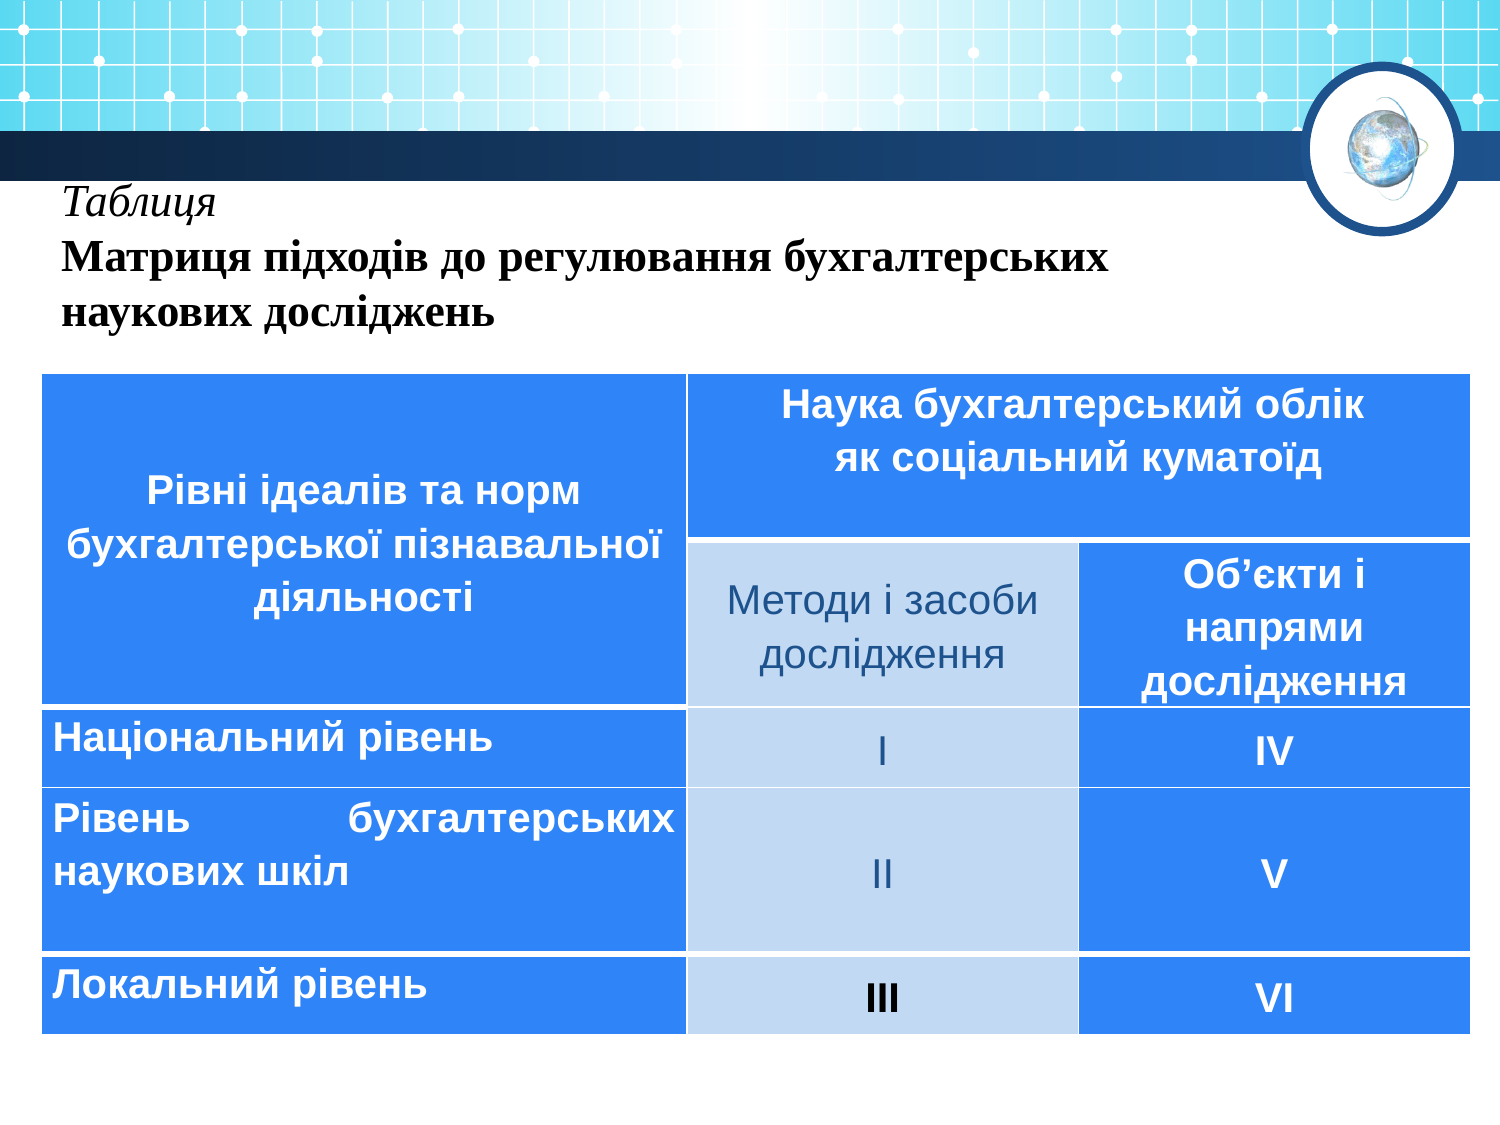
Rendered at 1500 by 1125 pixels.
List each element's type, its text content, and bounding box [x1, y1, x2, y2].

table_cell Рівень бухгалтерських наукових шкіл [42, 788, 686, 951]
table_cell ІV [1079, 708, 1470, 787]
table_cell І [688, 708, 1078, 787]
table_cell Національний рівень [42, 710, 686, 787]
table_cell Локальний рівень [42, 957, 686, 1034]
picture [1310, 72, 1454, 226]
table_cell VI [1079, 957, 1470, 1034]
table_cell ІІ [688, 788, 1078, 951]
table_header Наука бухгалтерський облік як соціальний куматоїд [688, 374, 1470, 537]
table_cell V [1079, 788, 1470, 951]
text_box Таблиця Матриця підходів до регулювання бухгалтерських наукових досліджень [46, 163, 1136, 399]
table_cell ІІІ [688, 957, 1078, 1034]
table_cell Методи і засоби дослідження [688, 543, 1078, 706]
table_header Рівні ідеалів та норм бухгалтерської пізнавальної діяльності [42, 374, 686, 704]
table_cell Об’єкти і напрями дослідження [1079, 543, 1470, 706]
